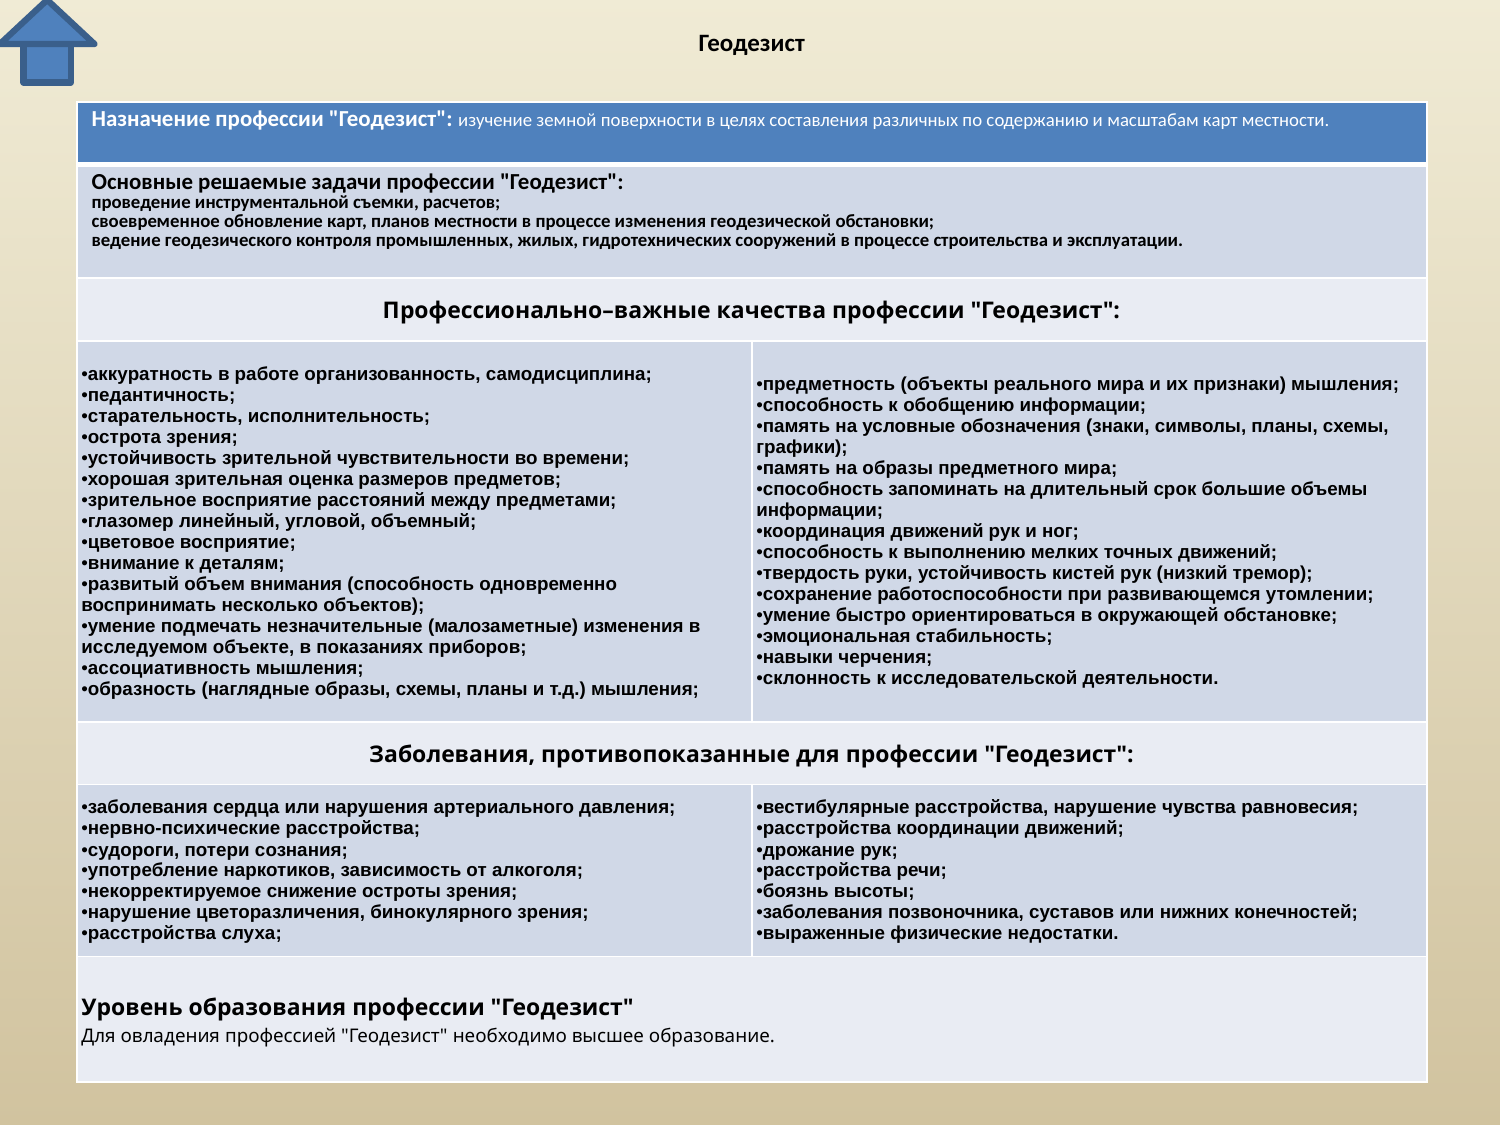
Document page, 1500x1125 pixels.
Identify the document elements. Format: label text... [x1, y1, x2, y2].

table_cell Уровень образования профессии "Геодезист" Для овладения профессией "Геодезист" необходимо высшее образование. [78, 957, 1426, 1081]
table_cell вестибулярные расстройства, нарушение чувства равновесия; расстройства координации движений; дрожание рук; расстройства речи; боязнь высоты; заболевания позвоночника, суставов или нижних конечностей; выраженные физические недостатки. [753, 785, 1426, 956]
table_cell Заболевания, противопоказанные для профессии "Геодезист": [78, 723, 1426, 784]
table_cell предметность (объекты реального мира и их признаки) мышления; способность к обобщению информации; память на условные обозначения (знаки, символы, планы, схемы, графики); память на образы предметного мира; способность запоминать на длительный срок большие объемы информации; координация движений рук и ног; способность к выполнению мелких точных движений; твердость руки, устойчивость кистей рук (низкий тремор); сохранение работоспособности при развивающемся утомлении; умение быстро ориентироваться в окружающей обстановке; эмоциональная стабильность; навыки черчения; склонность к исследовательской деятельности. [753, 342, 1426, 721]
table_cell аккуратность в работе организованность, самодисциплина; педантичность; старательность, исполнительность; острота зрения; устойчивость зрительной чувствительности во времени; хорошая зрительная оценка размеров предметов; зрительное восприятие расстояний между предметами; глазомер линейный, угловой, объемный; цветовое восприятие; внимание к деталям; развитый объем внимания (способность одновременно воспринимать несколько объектов); умение подмечать незначительные (малозаметные) изменения в исследуемом объекте, в показаниях приборов; ассоциативность мышления; образность (наглядные образы, схемы, планы и т.д.) мышления; [78, 342, 751, 721]
title Геодезист [101, 0, 1427, 84]
table_cell Профессионально–важные качества профессии "Геодезист": [78, 279, 1426, 340]
table_header Назначение профессии "Геодезист": изучение земной поверхности в целях составления различных по содержанию и масштабам карт местности. [78, 103, 1426, 162]
table_cell заболевания сердца или нарушения артериального давления; нервно-психические расстройства; судороги, потери сознания; употребление наркотиков, зависимость от алкоголя; некорректируемое снижение остроты зрения; нарушение цветоразличения, бинокулярного зрения; расстройства слуха; [78, 785, 751, 956]
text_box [1, 1, 93, 81]
table_cell Основные решаемые задачи профессии "Геодезист": проведение инструментальной съемки, расчетов; своевременное обновление карт, планов местности в процессе изменения геодезической обстановки; ведение геодезического контроля промышленных, жилых, гидротехнических сооружений в процессе строительства и эксплуатации. [78, 167, 1426, 277]
